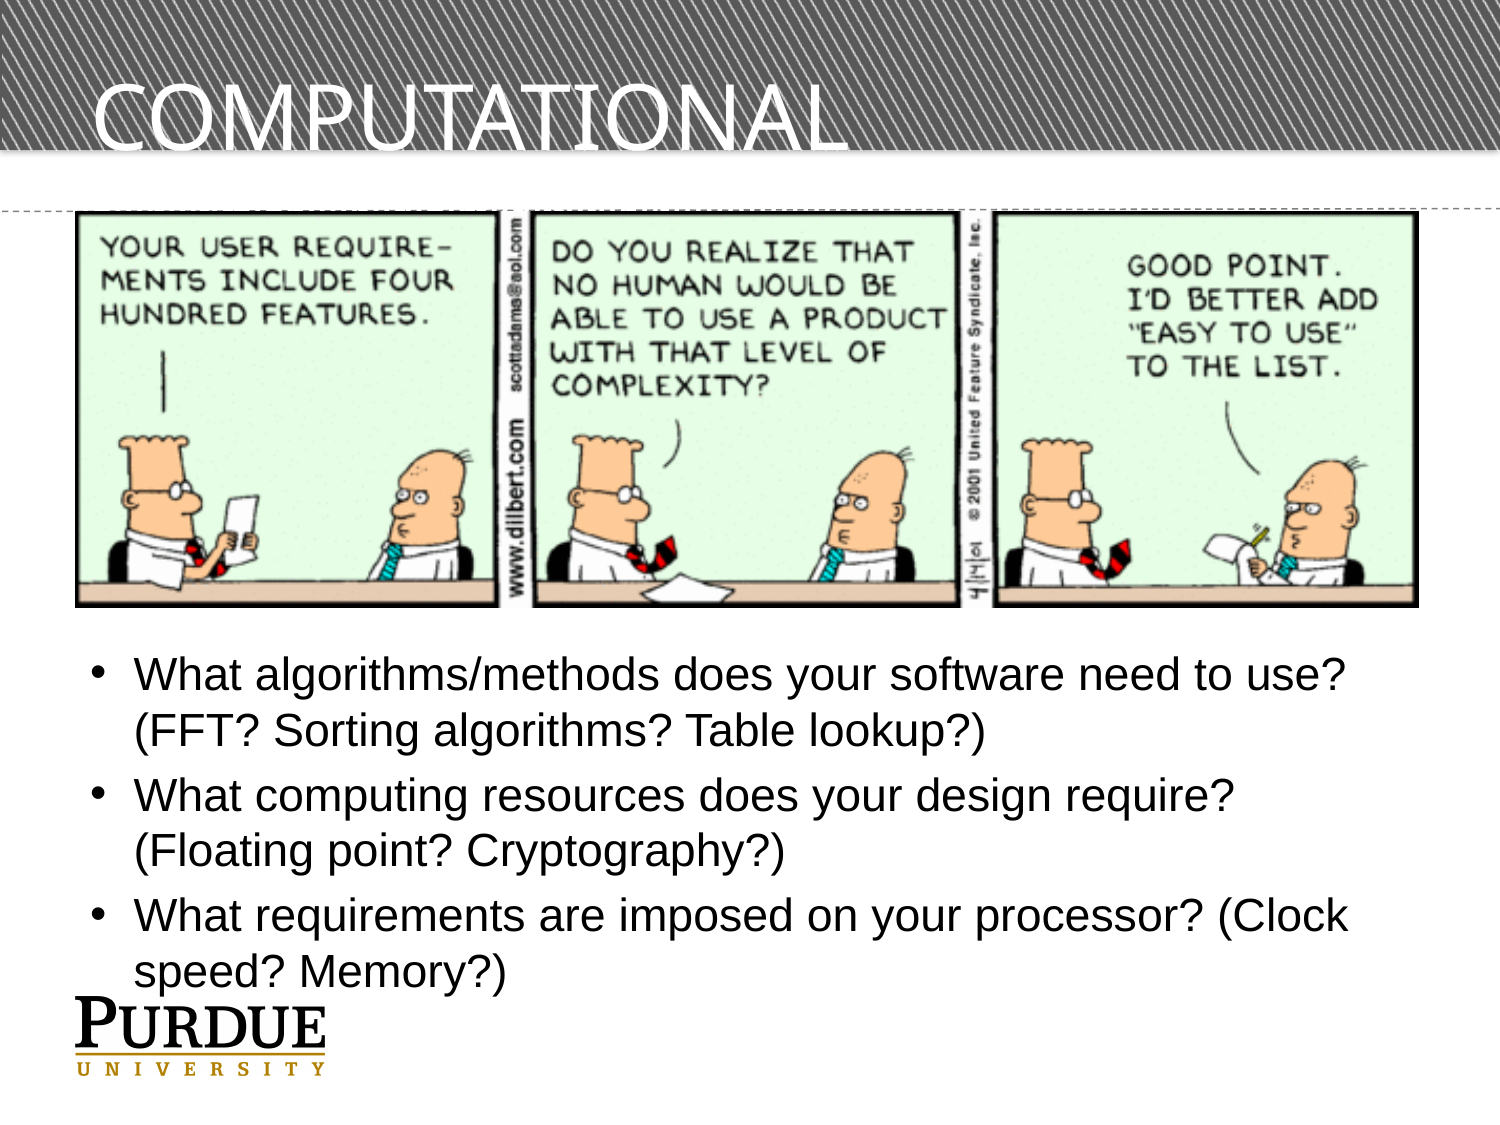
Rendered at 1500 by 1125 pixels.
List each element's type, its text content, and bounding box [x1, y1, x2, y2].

picture [74, 210, 1419, 609]
title Computational Constraints [75, 51, 1427, 175]
picture [75, 1006, 325, 1076]
list What algorithms/methods does your software need to use? (FFT? Sorting algorithms? Table lookup?) What computing resources does your design require? (Floating point? Cryptography?) What requirements are imposed on your processor? (Clock speed? Memory?) [75, 636, 1427, 1006]
